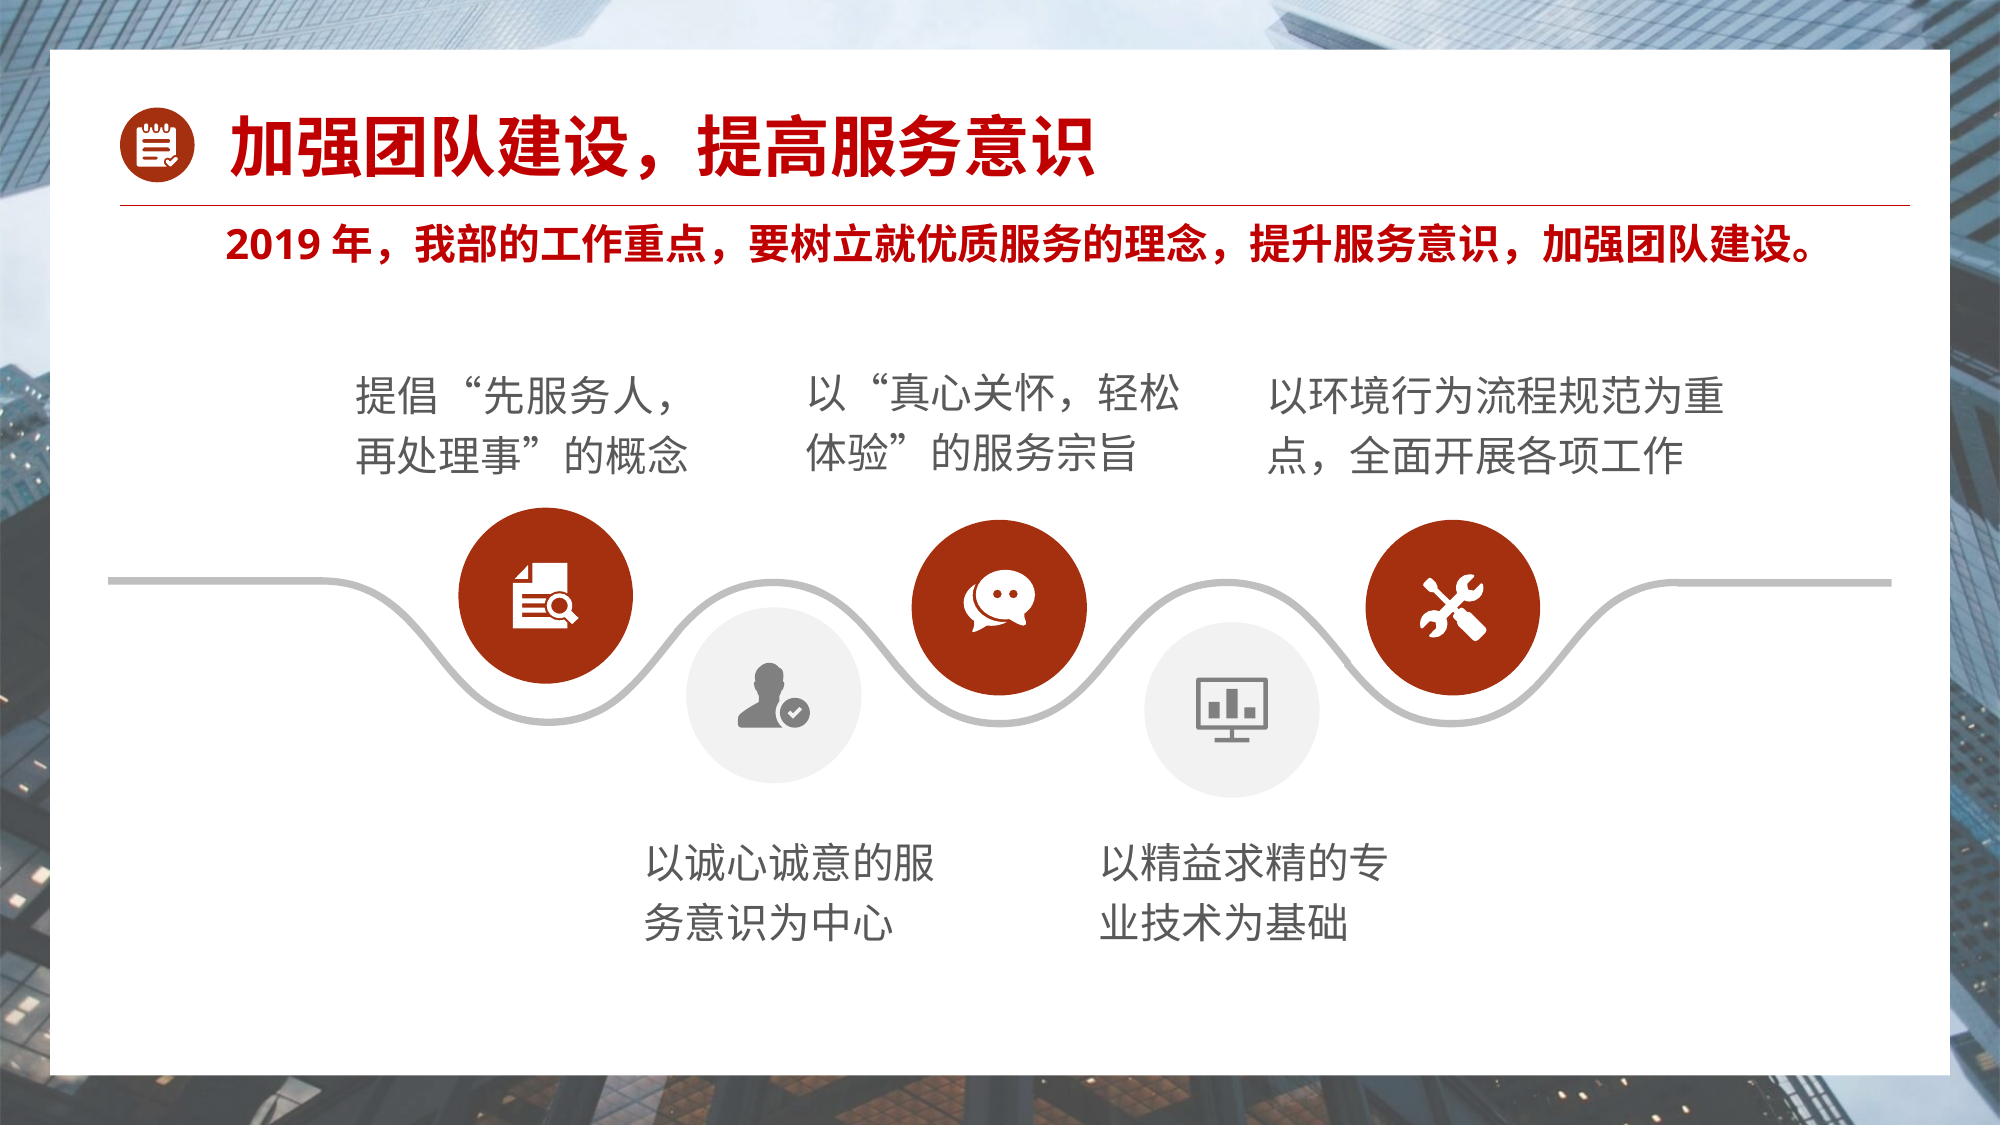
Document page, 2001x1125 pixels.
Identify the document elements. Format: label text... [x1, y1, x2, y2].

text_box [108, 507, 1892, 798]
text_box 以诚心诚意的服务意识为中心 [628, 819, 954, 955]
text_box 2019年，我部的工作重点，要树立就优质服务的理念，提升服务意识，加强团队建设。 [210, 210, 1849, 276]
text_box 以“真心关怀，轻松体验”的服务宗旨 [790, 349, 1208, 485]
text_box 例如：报销会议费未附会议通知，培训旅费不附培训文件；专家评审费不在会议费中列支，未附发放表，也无专家领取签字；发放实物福利费无发放明细表。 [0, 0, 2000, 1125]
text_box 以环境行为流程规范为重点，全面开展各项工作 [1251, 352, 1749, 488]
text_box 加强团队建设，提高服务意识 [214, 96, 1113, 192]
text_box 以精益求精的专业技术为基础 [1083, 819, 1420, 955]
text_box 提倡“先服务人，再处理事”的概念 [340, 352, 712, 488]
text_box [119, 107, 195, 183]
